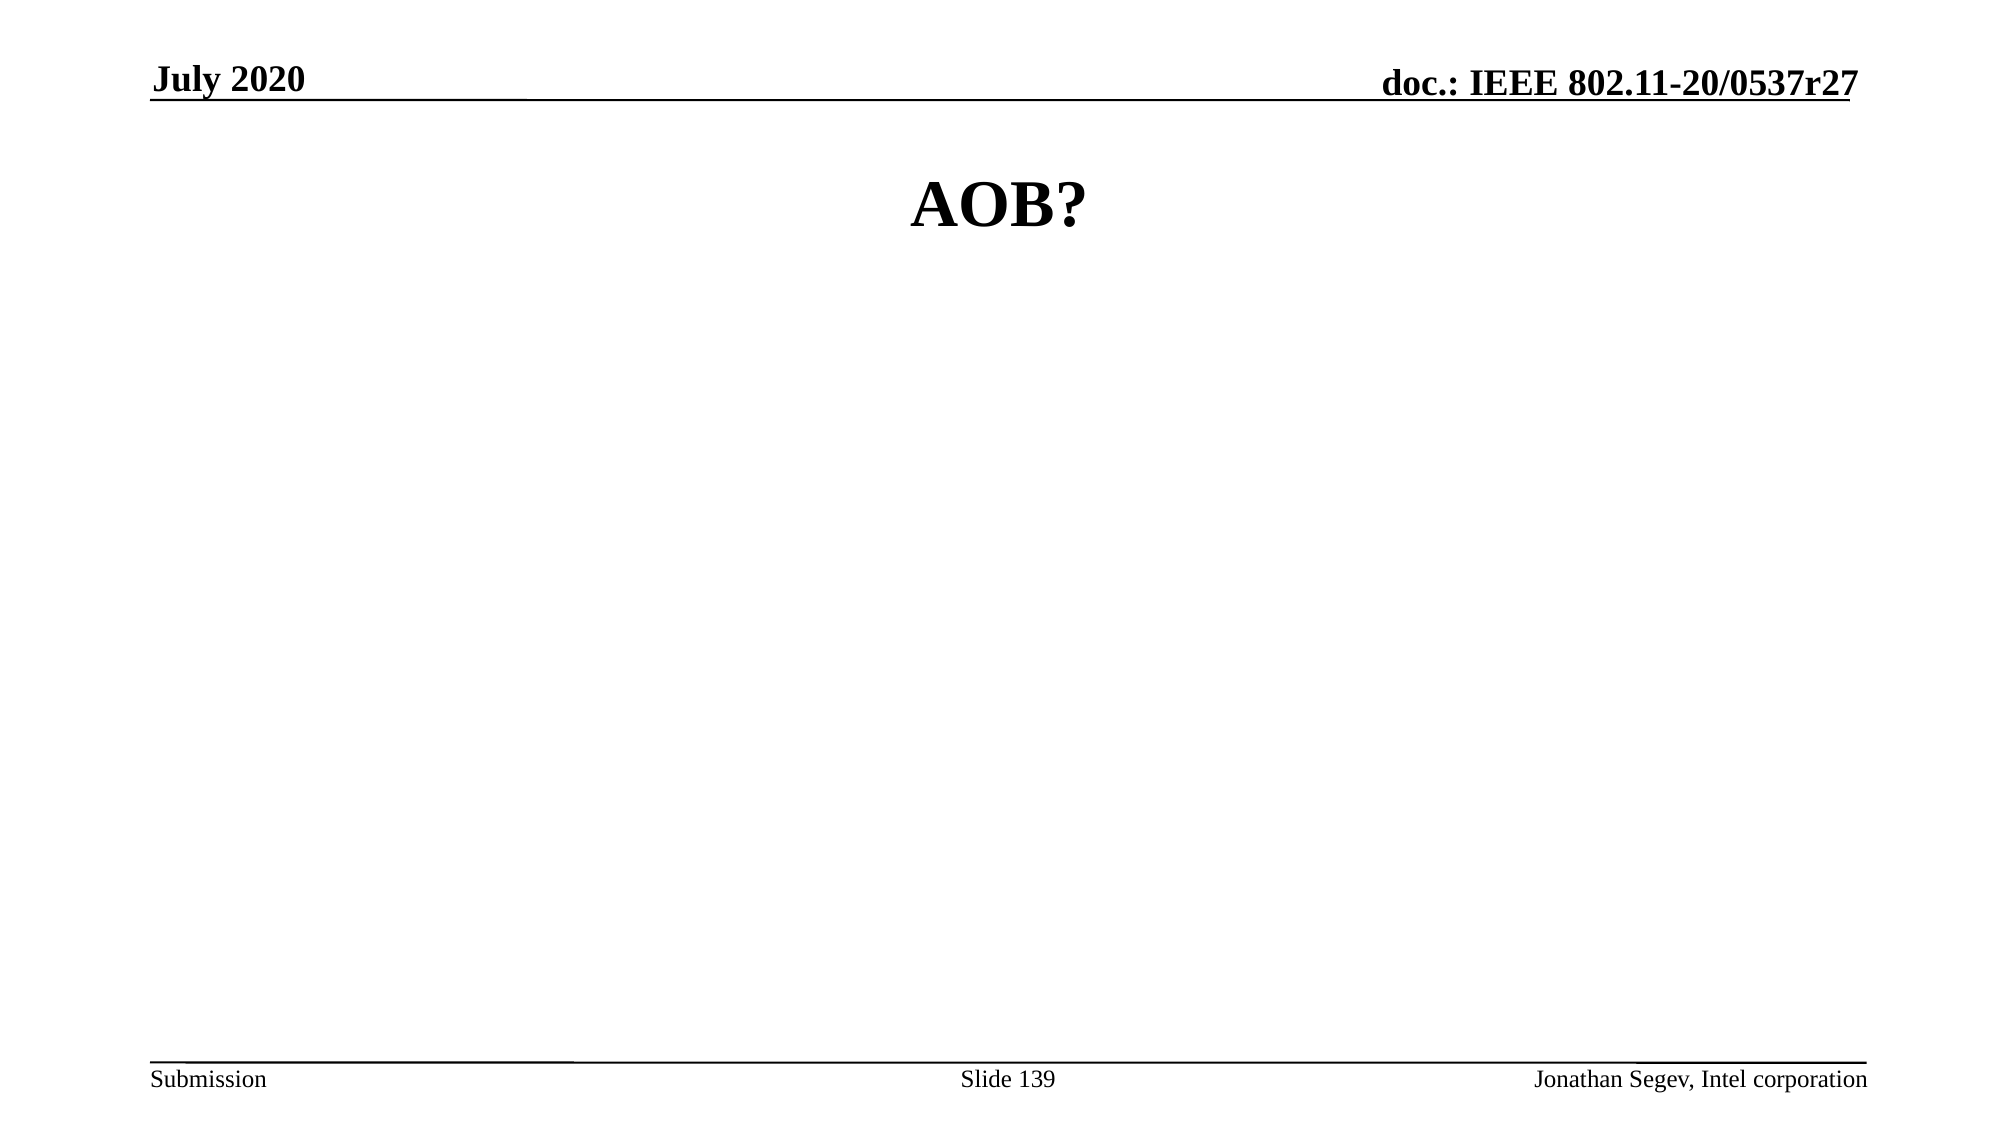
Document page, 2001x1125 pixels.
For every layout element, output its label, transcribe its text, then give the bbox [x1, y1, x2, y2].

slide_number Slide 139 [950, 1061, 1067, 1123]
footer Jonathan Segev, Intel corporation [1171, 1061, 1869, 1093]
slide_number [152, 54, 563, 100]
title AOB? [149, 112, 1850, 288]
